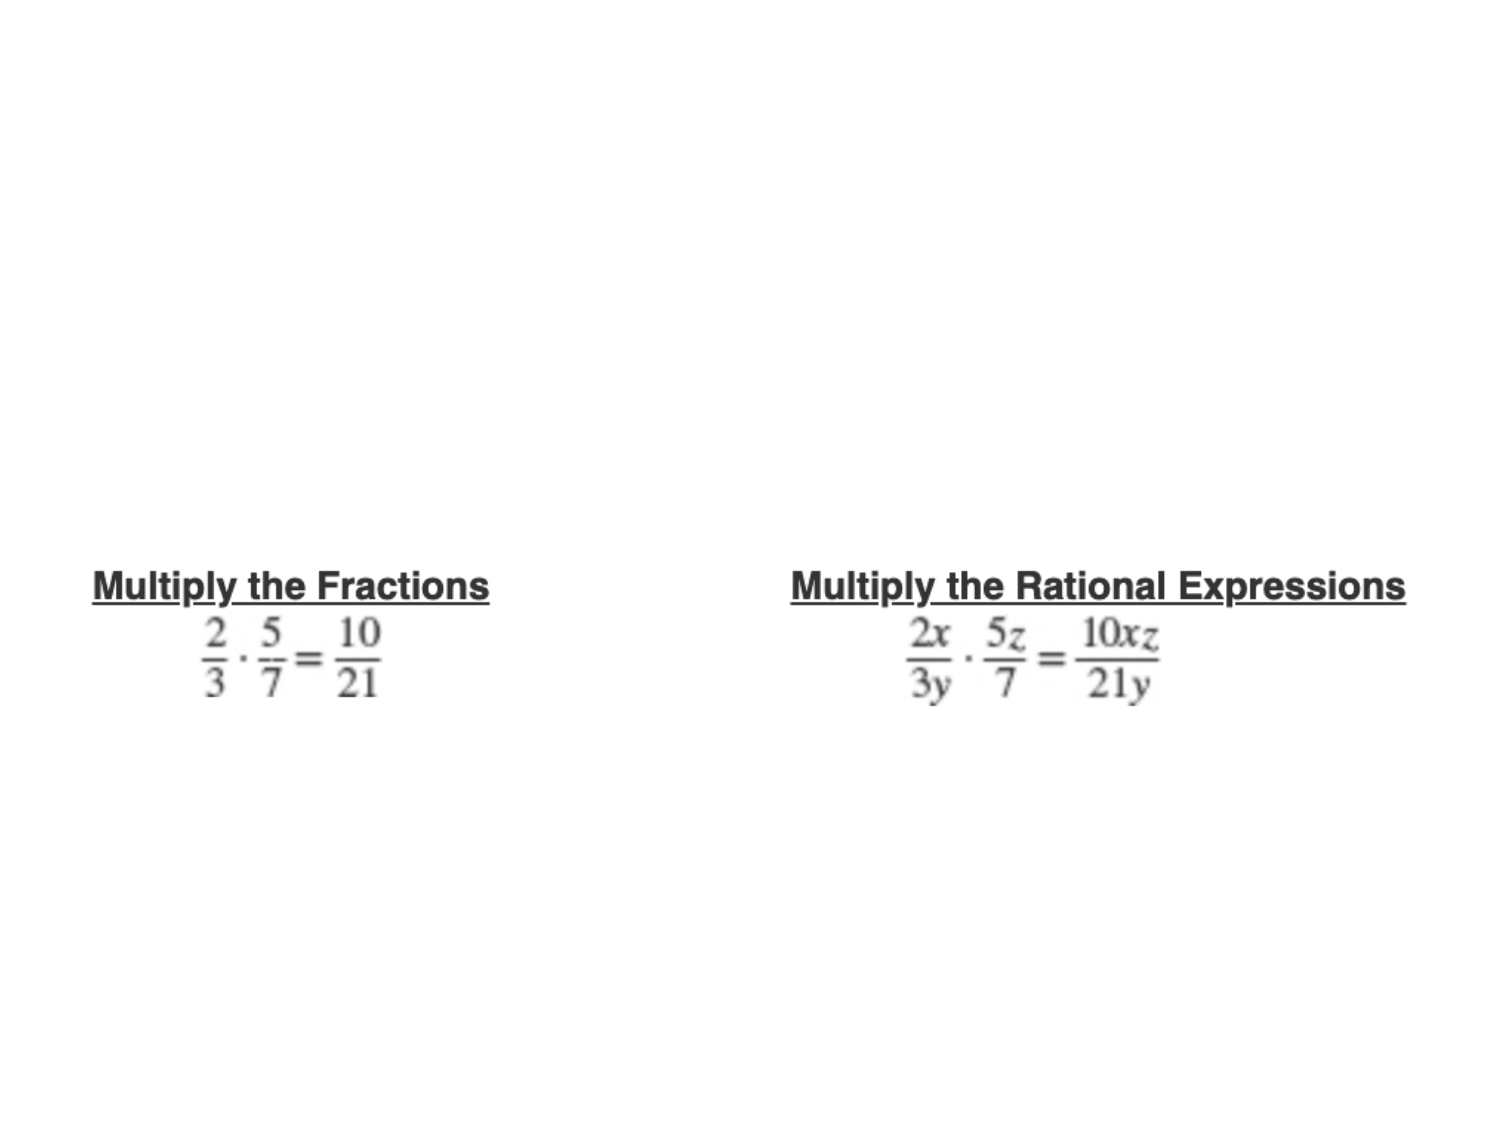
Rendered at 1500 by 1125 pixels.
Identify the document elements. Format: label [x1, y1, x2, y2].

list [74, 262, 1426, 1006]
